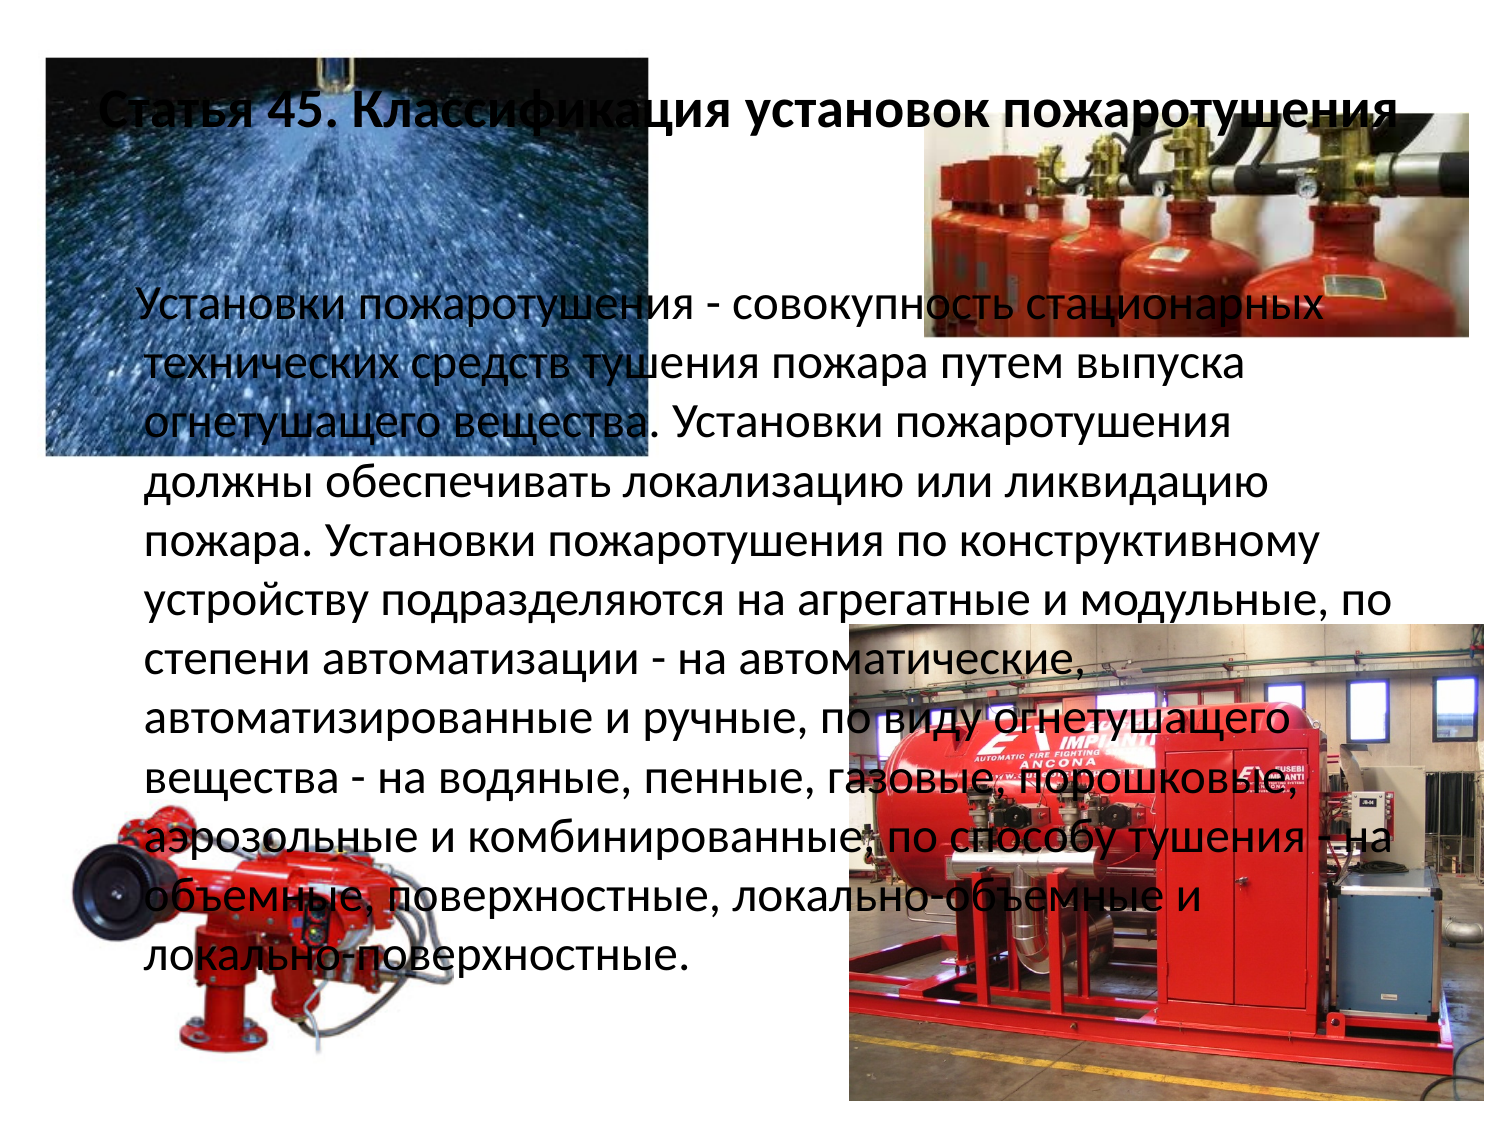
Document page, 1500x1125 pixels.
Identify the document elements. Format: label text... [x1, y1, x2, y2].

picture [849, 624, 1484, 1101]
picture [37, 49, 659, 468]
list Установки пожаротушения - совокупность стационарных технических средств тушения пожара путем выпуска огнетушащего вещества. Установки пожаротушения должны обеспечивать локализацию или ликвидацию пожара. Установки пожаротушения по конструктивному устройству подразделяются на агрегатные и модульные, по степени автоматизации - на автоматические, автоматизированные и ручные, по виду огнетушащего вещества - на водяные, пенные, газовые, порошковые, аэрозольные и комбинированные, по способу тушения - на объемные, поверхностные, локально-объемные и локально-поверхностные. [75, 262, 1425, 1005]
picture [62, 799, 454, 1068]
title Статья 45. Классификация установок пожаротушения [75, 45, 1425, 233]
picture [924, 112, 1469, 340]
